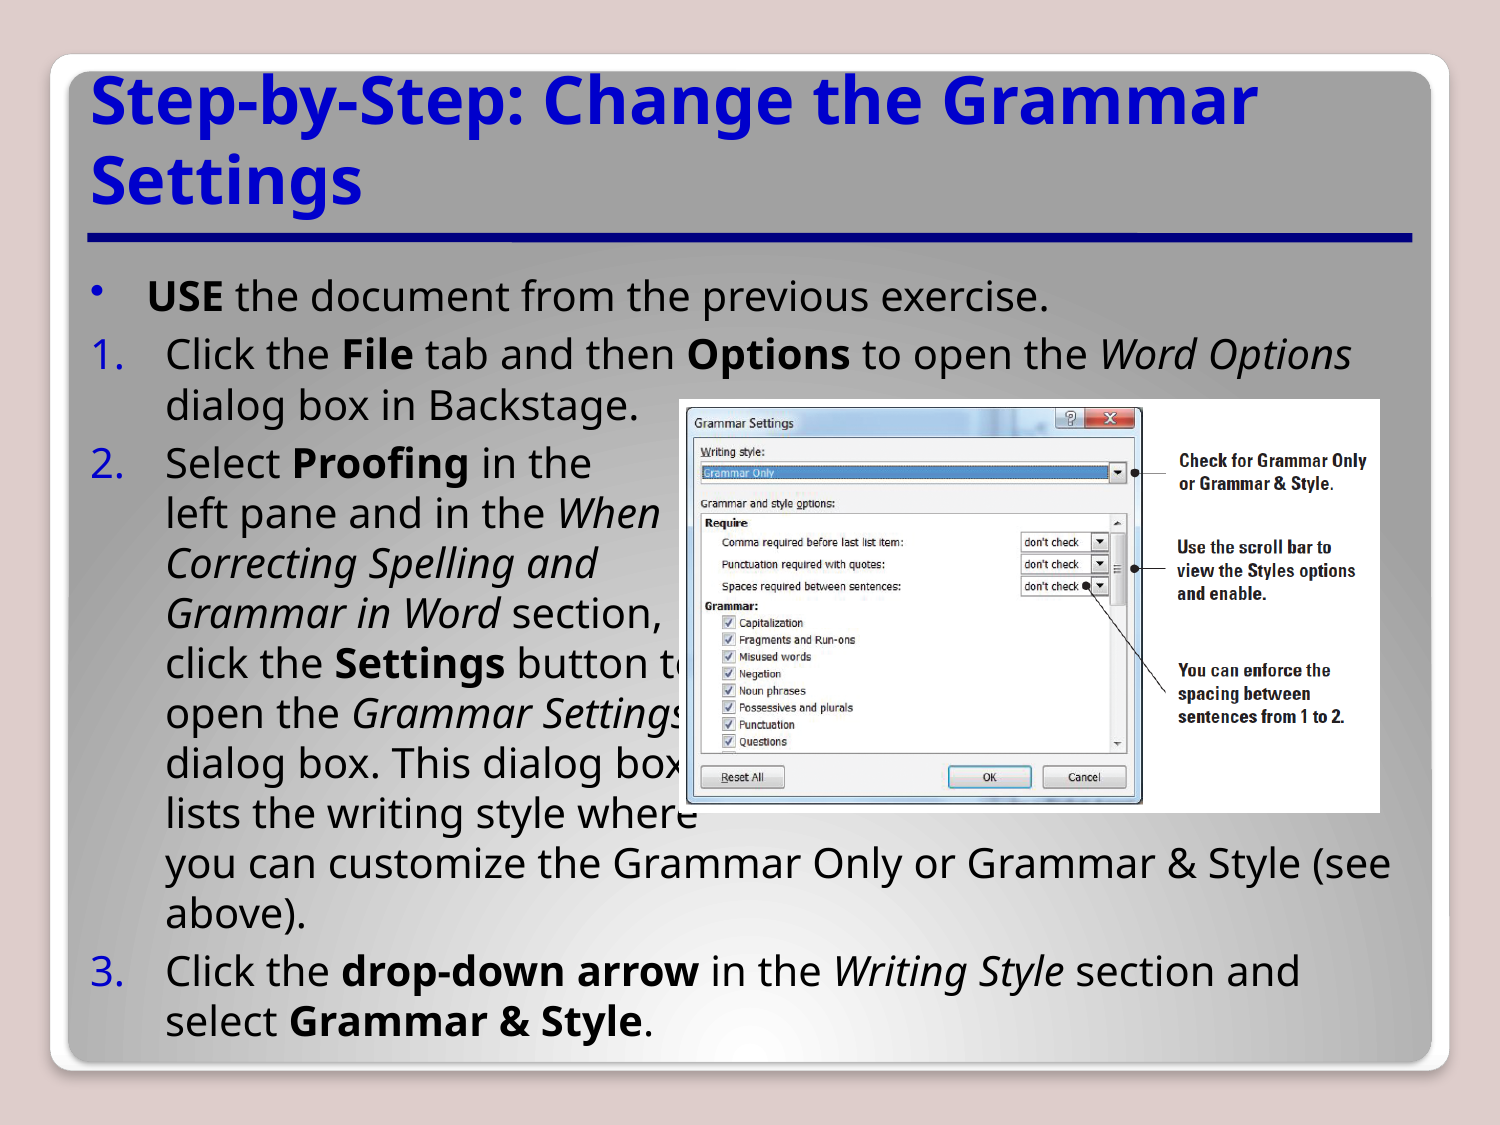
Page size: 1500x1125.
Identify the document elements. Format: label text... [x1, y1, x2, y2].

list USE the document from the previous exercise. Click the File tab and then Options to open the Word Options dialog box in Backstage. Select Proofing in the left pane and in the When Correcting Spelling and Grammar in Word section, click the Settings button to open the Grammar Settings dialog box. This dialog box lists the writing style where you can customize the Grammar Only or Grammar & Style (see above). Click the drop-down arrow in the Writing Style section and select Grammar & Style. [74, 262, 1426, 1063]
picture [678, 399, 1380, 814]
title Step-by-Step: Change the Grammar Settings [74, 74, 1426, 226]
